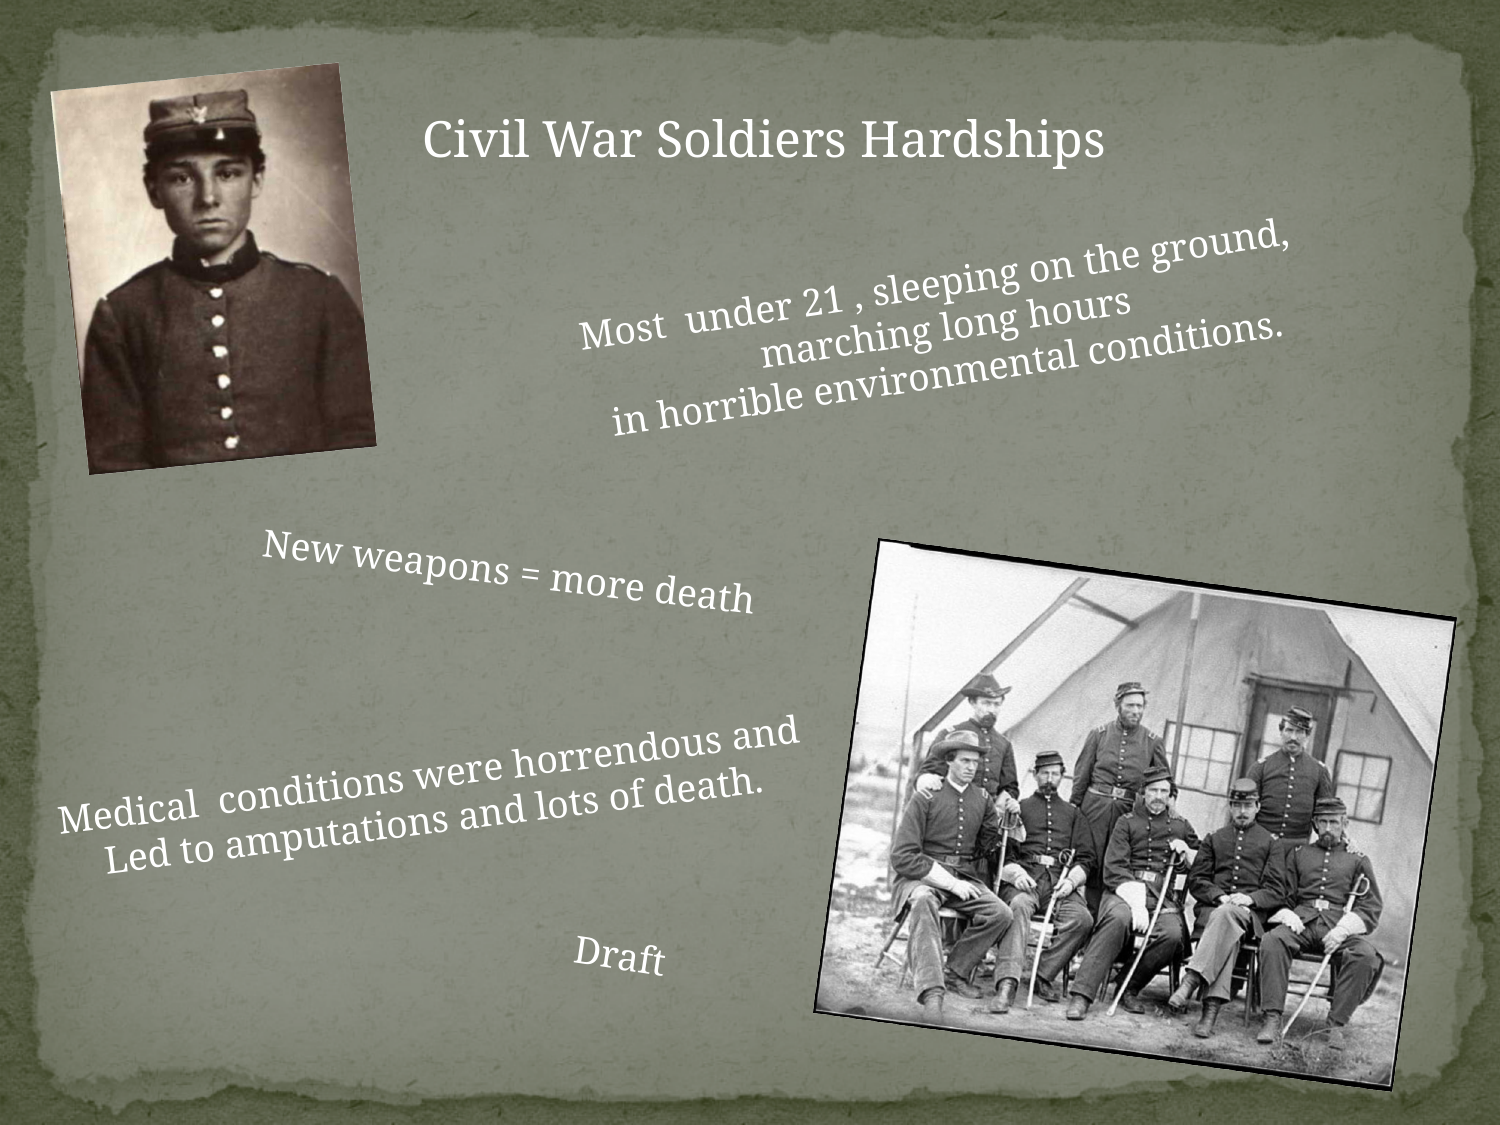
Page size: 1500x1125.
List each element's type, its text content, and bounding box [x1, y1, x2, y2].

text_box Draft [555, 916, 686, 994]
text_box Medical conditions were horrendous and Led to amputations and lots of death. [39, 695, 823, 896]
text_box New weapons = more death [239, 509, 784, 678]
text_box Civil War Soldiers Hardships [408, 99, 1121, 175]
picture [51, 63, 376, 475]
picture [813, 538, 1457, 1091]
text_box Most under 21 , sleeping on the ground, marching long hours in horrible environmental conditions. [424, 174, 1473, 522]
